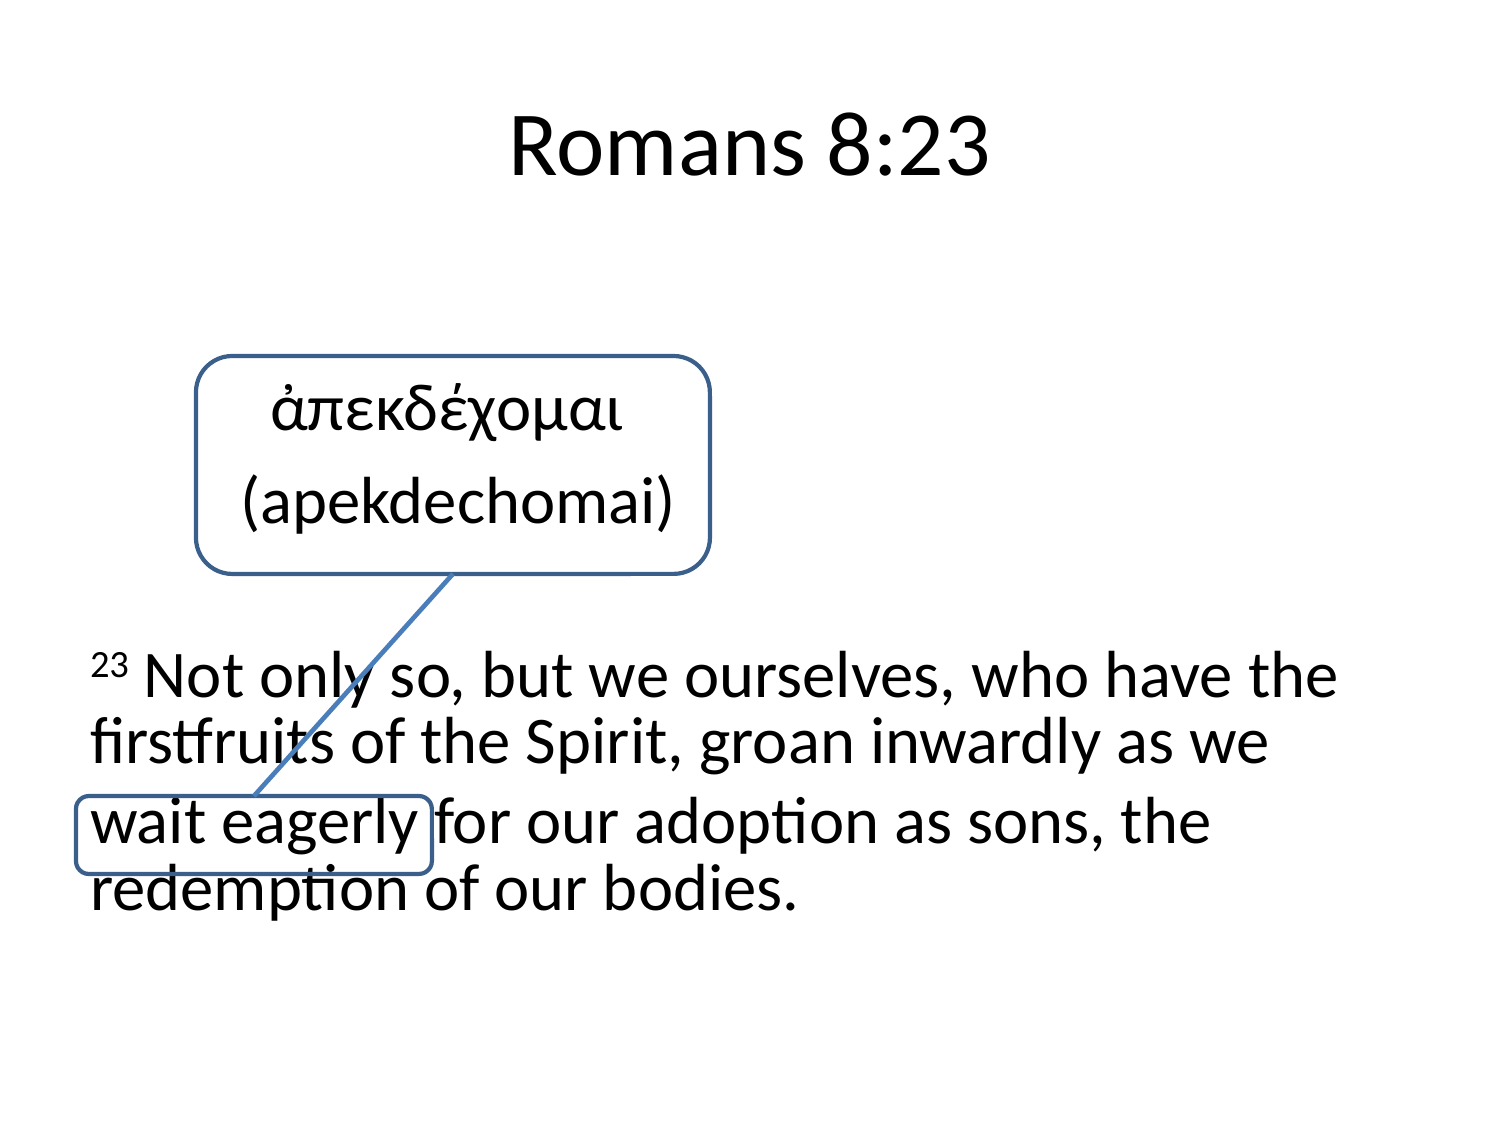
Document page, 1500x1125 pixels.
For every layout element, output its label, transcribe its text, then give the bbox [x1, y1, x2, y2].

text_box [253, 573, 454, 797]
title Romans 8:23 [75, 45, 1425, 233]
text_box [193, 353, 713, 577]
text_box [73, 793, 435, 877]
list ἀπεκδέχομαι (apekdechomai) 23 Not only so, but we ourselves, who have the firstfruits of the Spirit, groan inwardly as we wait eagerly for our adoption as sons, the redemption of our bodies. [75, 262, 1425, 1005]
